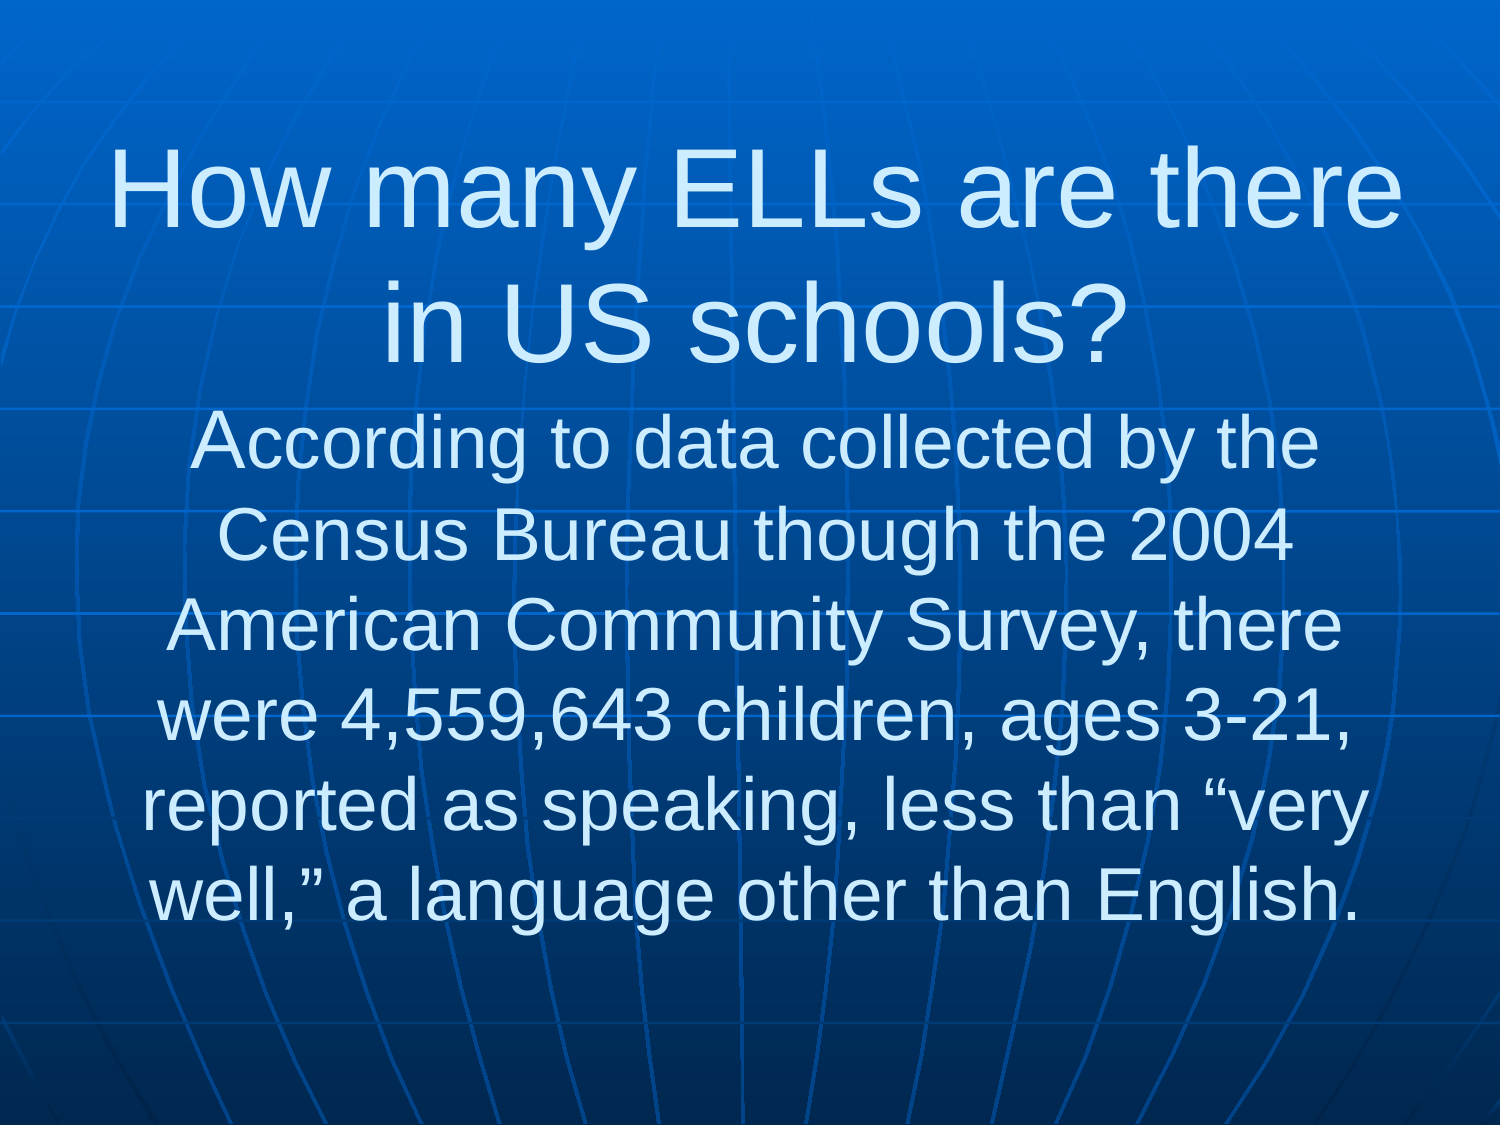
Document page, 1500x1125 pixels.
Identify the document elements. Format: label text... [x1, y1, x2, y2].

title How many ELLs are there in US schools? According to data collected by the Census Bureau though the 2004 American Community Survey, there were 4,559,643 children, ages 3-21, reported as speaking, less than “very well,” a language other than English. [62, 174, 1450, 875]
